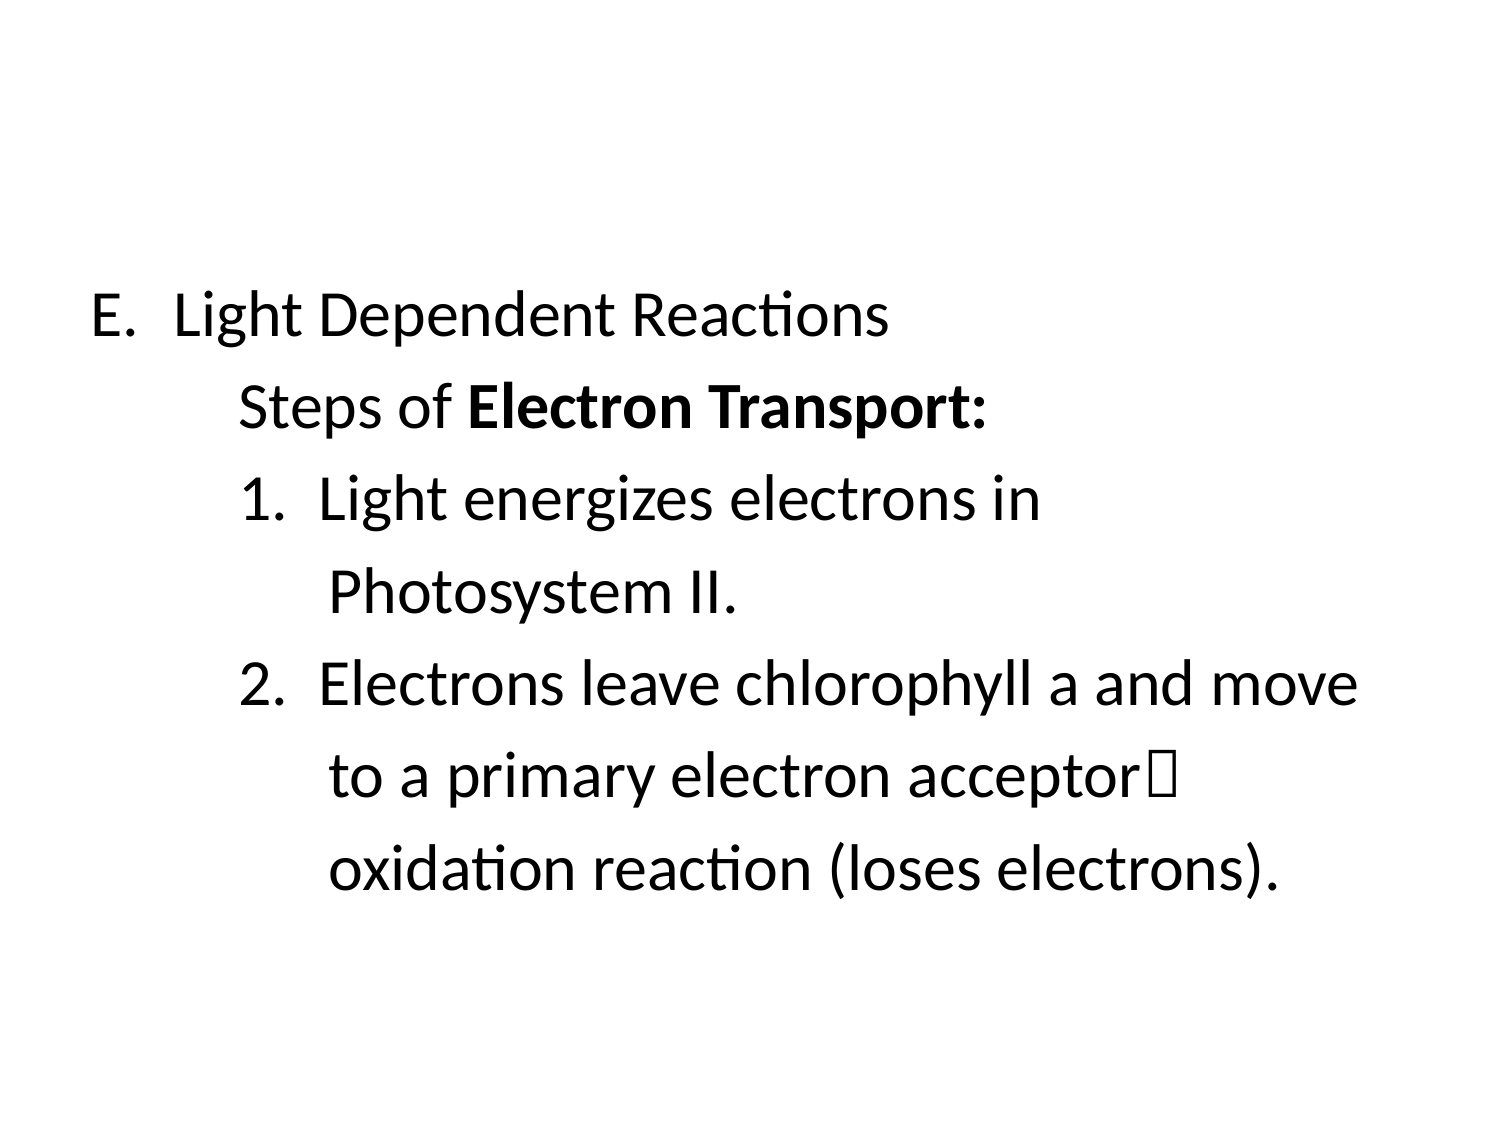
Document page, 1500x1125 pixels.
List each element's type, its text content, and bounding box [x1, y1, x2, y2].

list Light Dependent Reactions Steps of Electron Transport: 1. Light energizes electrons in Photosystem II. 2. Electrons leave chlorophyll a and move to a primary electron acceptor oxidation reaction (loses electrons). [75, 262, 1425, 1005]
